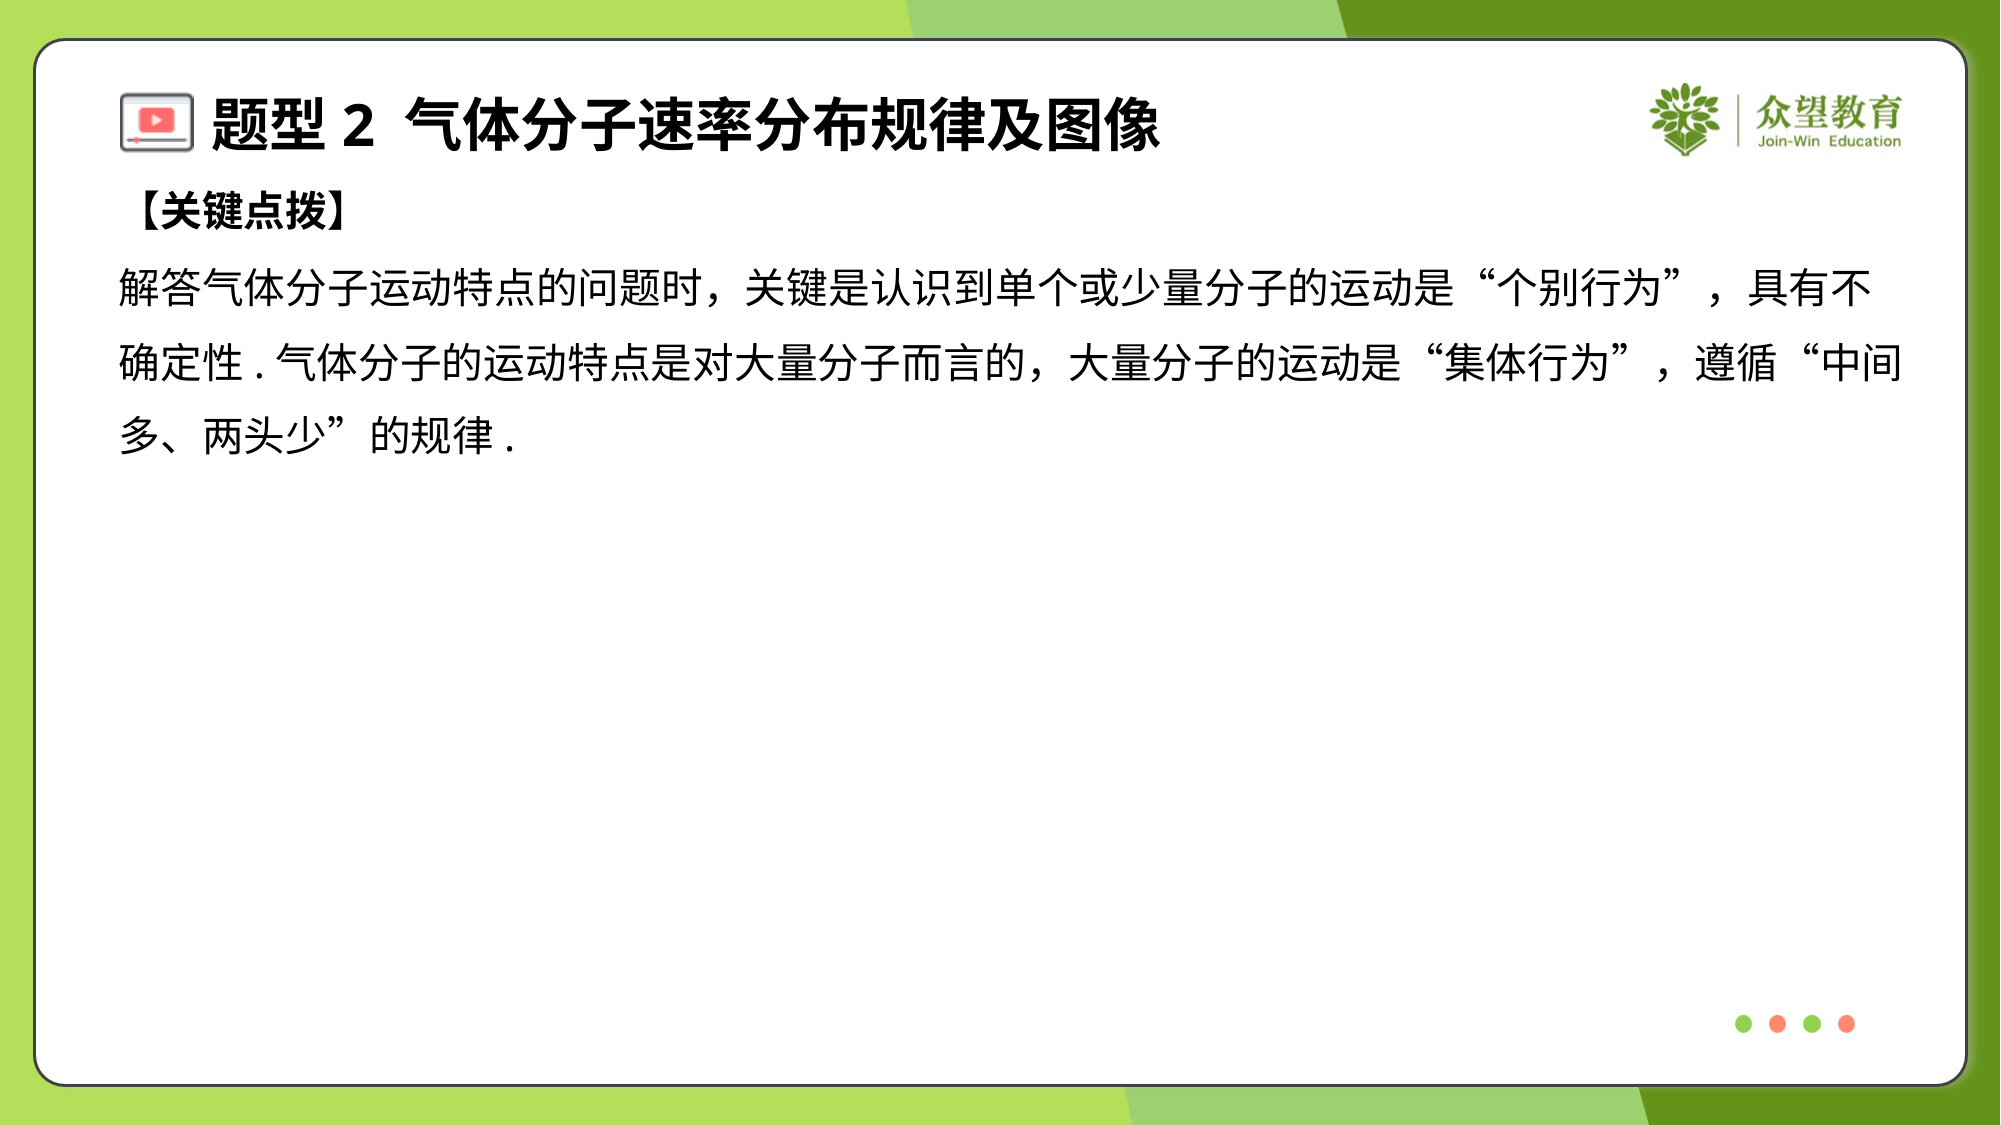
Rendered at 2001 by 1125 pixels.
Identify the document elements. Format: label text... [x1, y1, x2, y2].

picture [0, 0, 2000, 1125]
text_box 【关键点拨】 解答气体分子运动特点的问题时，关键是认识到单个或少量分子的运动是“个别行为”，具有不 确定性.气体分子的运动特点是对大量分子而言的，大量分子的运动是“集体行为”，遵循“中间 多、两头少”的规律. [118, 159, 1883, 452]
